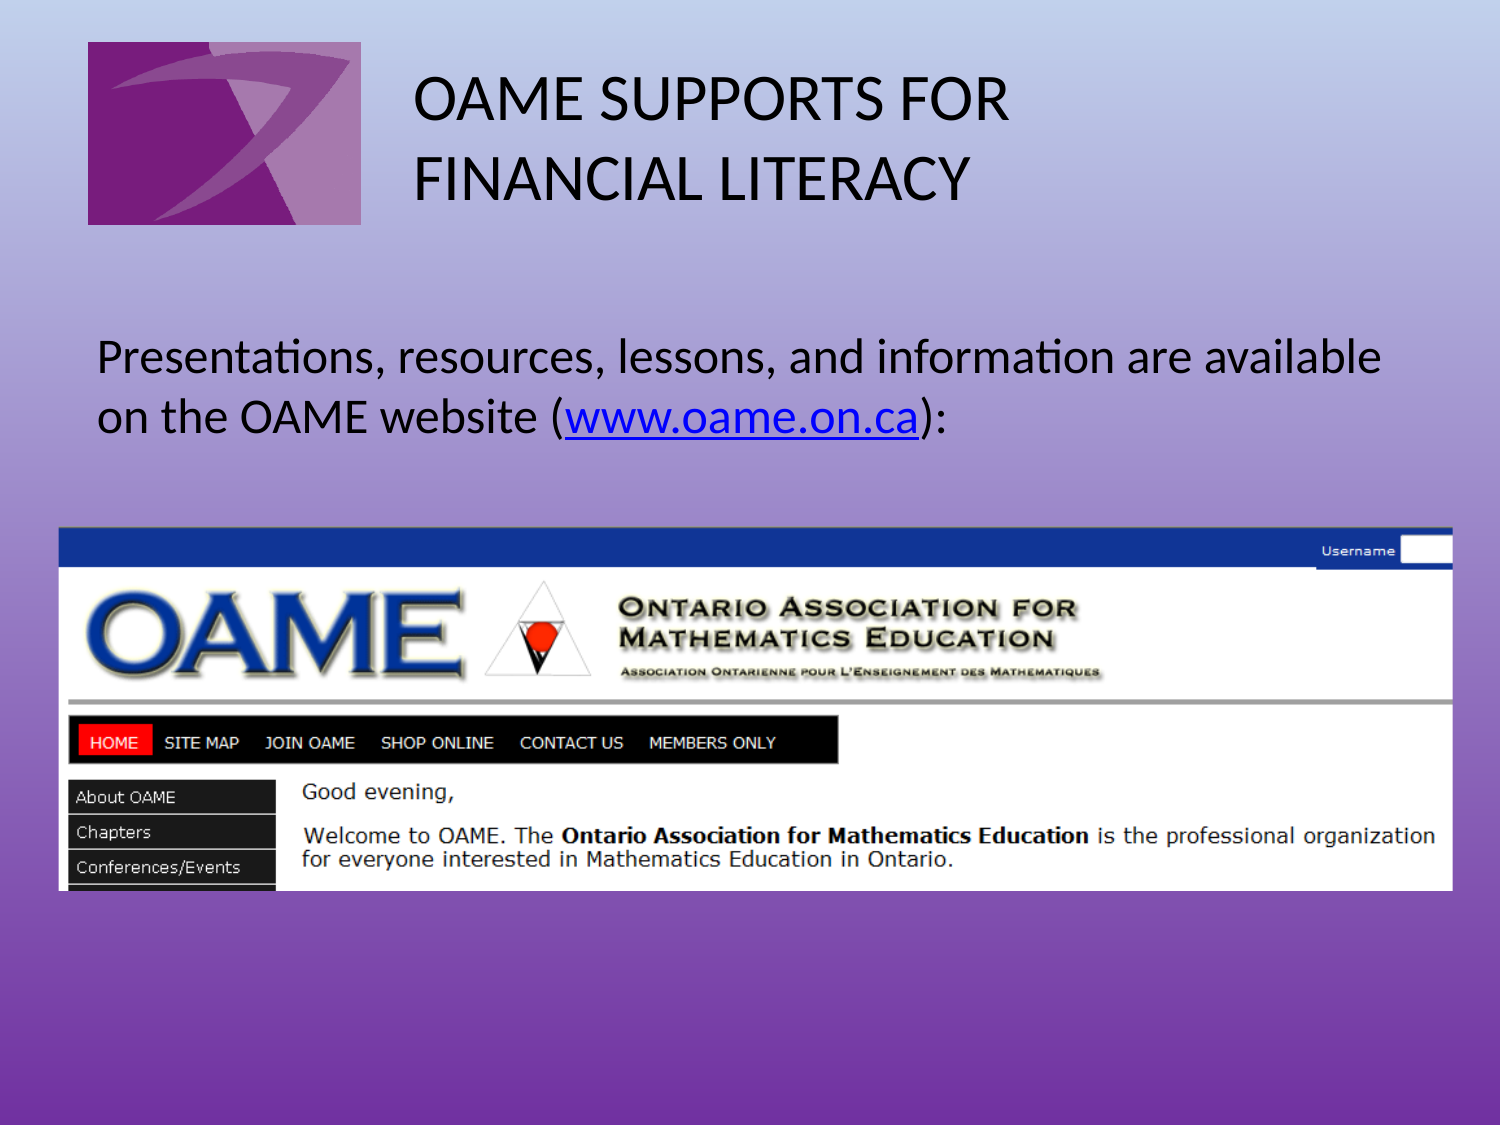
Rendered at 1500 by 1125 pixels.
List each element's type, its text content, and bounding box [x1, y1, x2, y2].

text_box OAME SUPPORTS FOR FINANCIAL LITERACY [398, 46, 1438, 222]
picture [58, 526, 1453, 891]
text_box Presentations, resources, lessons, and information are available on the OAME website (www.oame.on.ca): [82, 316, 1442, 452]
picture [88, 42, 361, 226]
